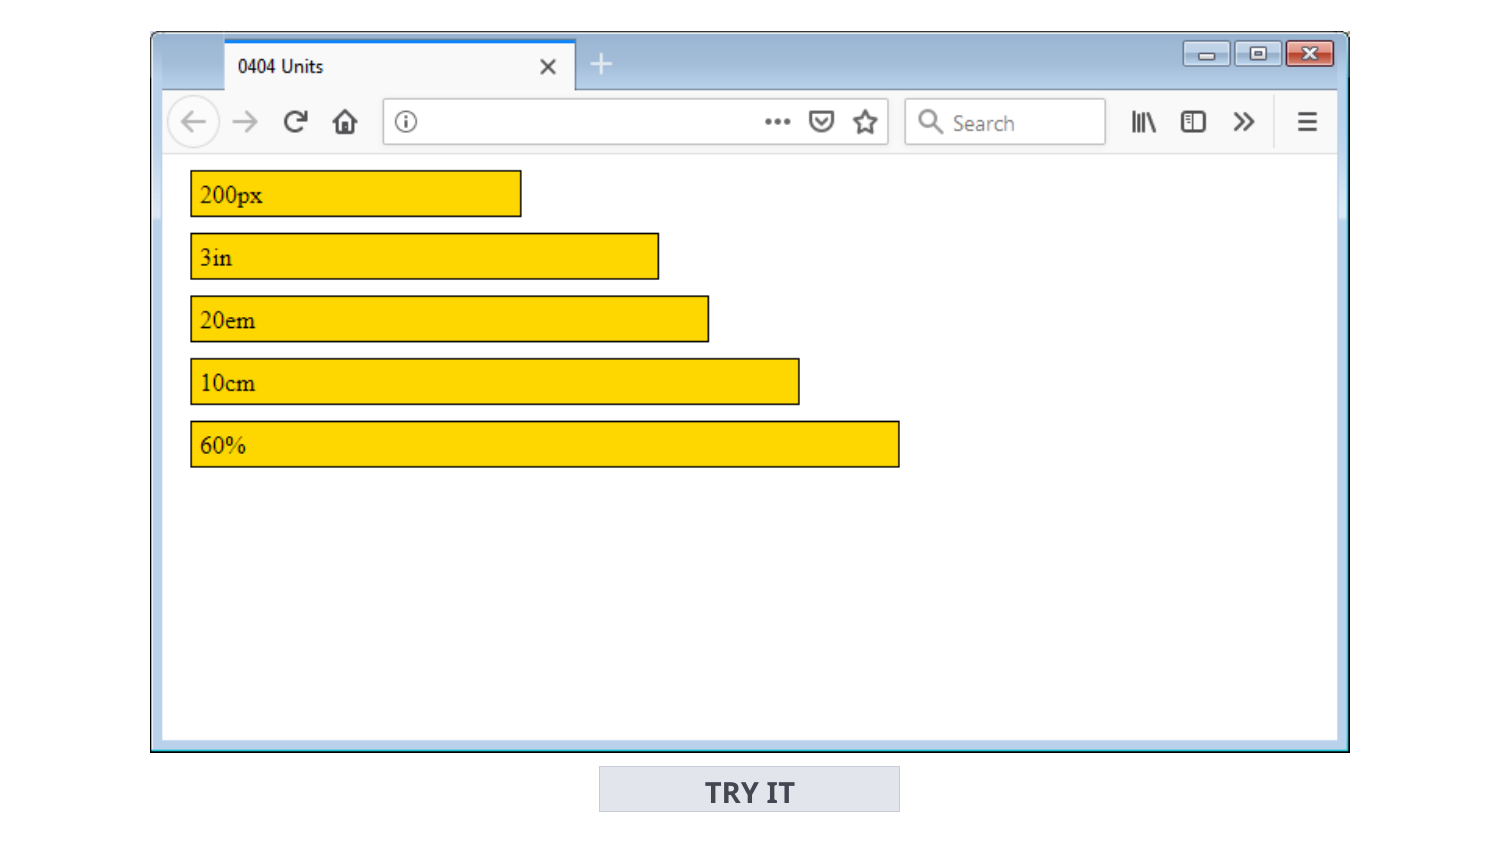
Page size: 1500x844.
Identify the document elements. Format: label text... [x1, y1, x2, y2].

picture [149, 31, 1351, 753]
text_box TRY IT [599, 766, 900, 812]
